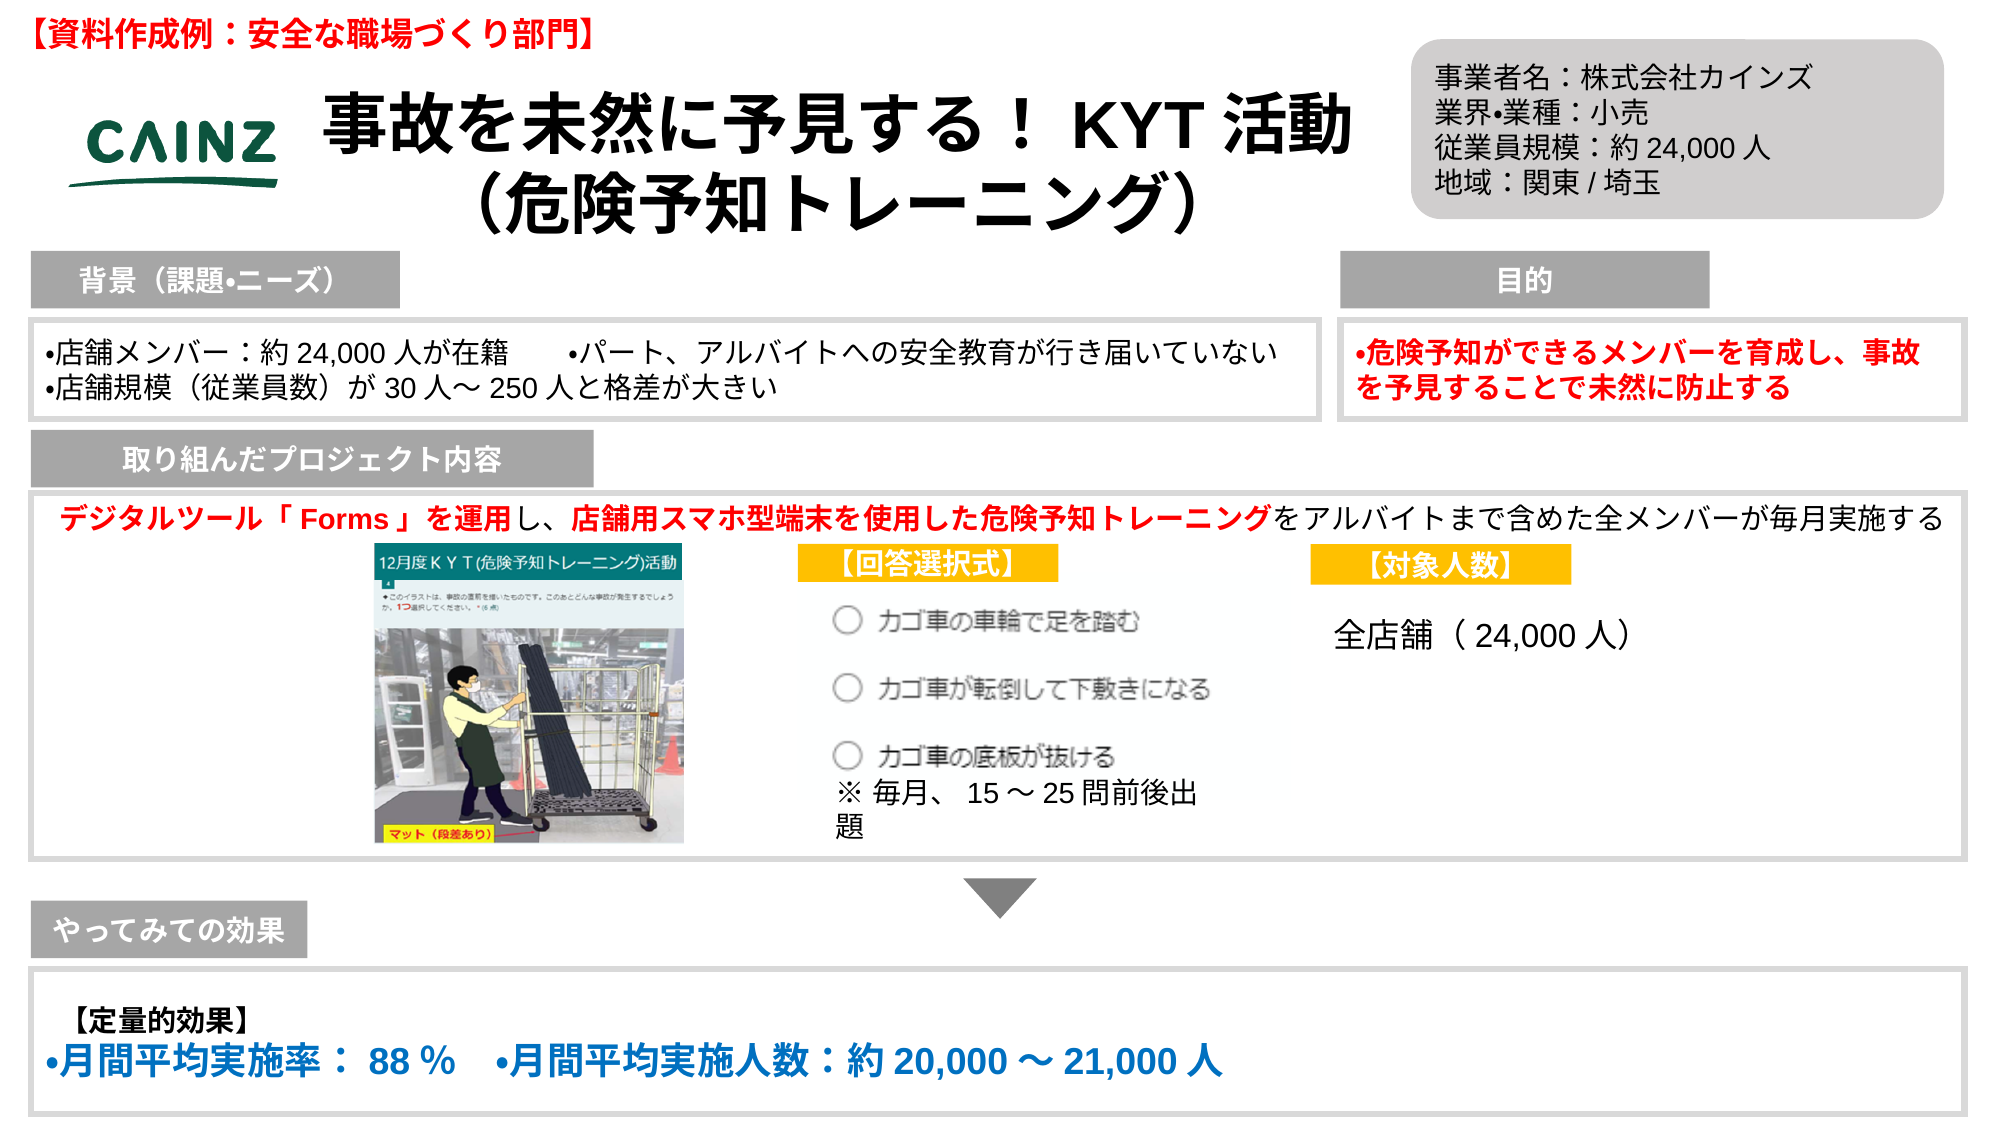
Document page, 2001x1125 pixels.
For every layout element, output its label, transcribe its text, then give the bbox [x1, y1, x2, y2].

text_box 取り組んだプロジェクト内容 [30, 429, 595, 488]
text_box 事故を未然に予見する！KYT活動（危険予知トレーニング） [289, 104, 1387, 221]
text_box 背景（課題・ニーズ） [30, 250, 401, 309]
text_box ・危険予知ができるメンバーを育成し、事故を予見することで未然に防止する [1339, 319, 1966, 420]
text_box ・店舗メンバー：約24,000人が在籍 ・パート、アルバイトへの安全教育が行き届いていない ・店舗規模（従業員数）が30人～250人と格差が大きい [30, 319, 1320, 420]
text_box デジタルツール「Forms」を運用し、店舗用スマホ型端末を使用した危険予知トレーニングをアルバイトまで含めた全メンバーが毎月実施する [30, 492, 1966, 860]
picture [797, 571, 1291, 800]
text_box 【対象人数】 [1310, 543, 1572, 586]
text_box [960, 877, 1040, 921]
picture [68, 120, 278, 188]
text_box 事業者名：株式会社カインズ 業界・業種：小売 従業員規模：約24,000人 地域：関東/埼玉 [1409, 38, 1946, 221]
text_box 【定量的効果】 ・月間平均実施率：88％ ・月間平均実施人数：約20,000～21,000人 [30, 968, 1966, 1115]
text_box 全店舗（24,000人） [1318, 596, 1701, 672]
text_box 【資料作成例：安全な職場づくり部門】 [0, 0, 876, 68]
text_box やってみての効果 [30, 900, 308, 959]
picture [372, 543, 684, 846]
text_box 目的 [1339, 250, 1711, 309]
text_box ※毎月、15～25問前後出題 [820, 800, 1215, 838]
text_box 【回答選択式】 [797, 543, 1059, 571]
